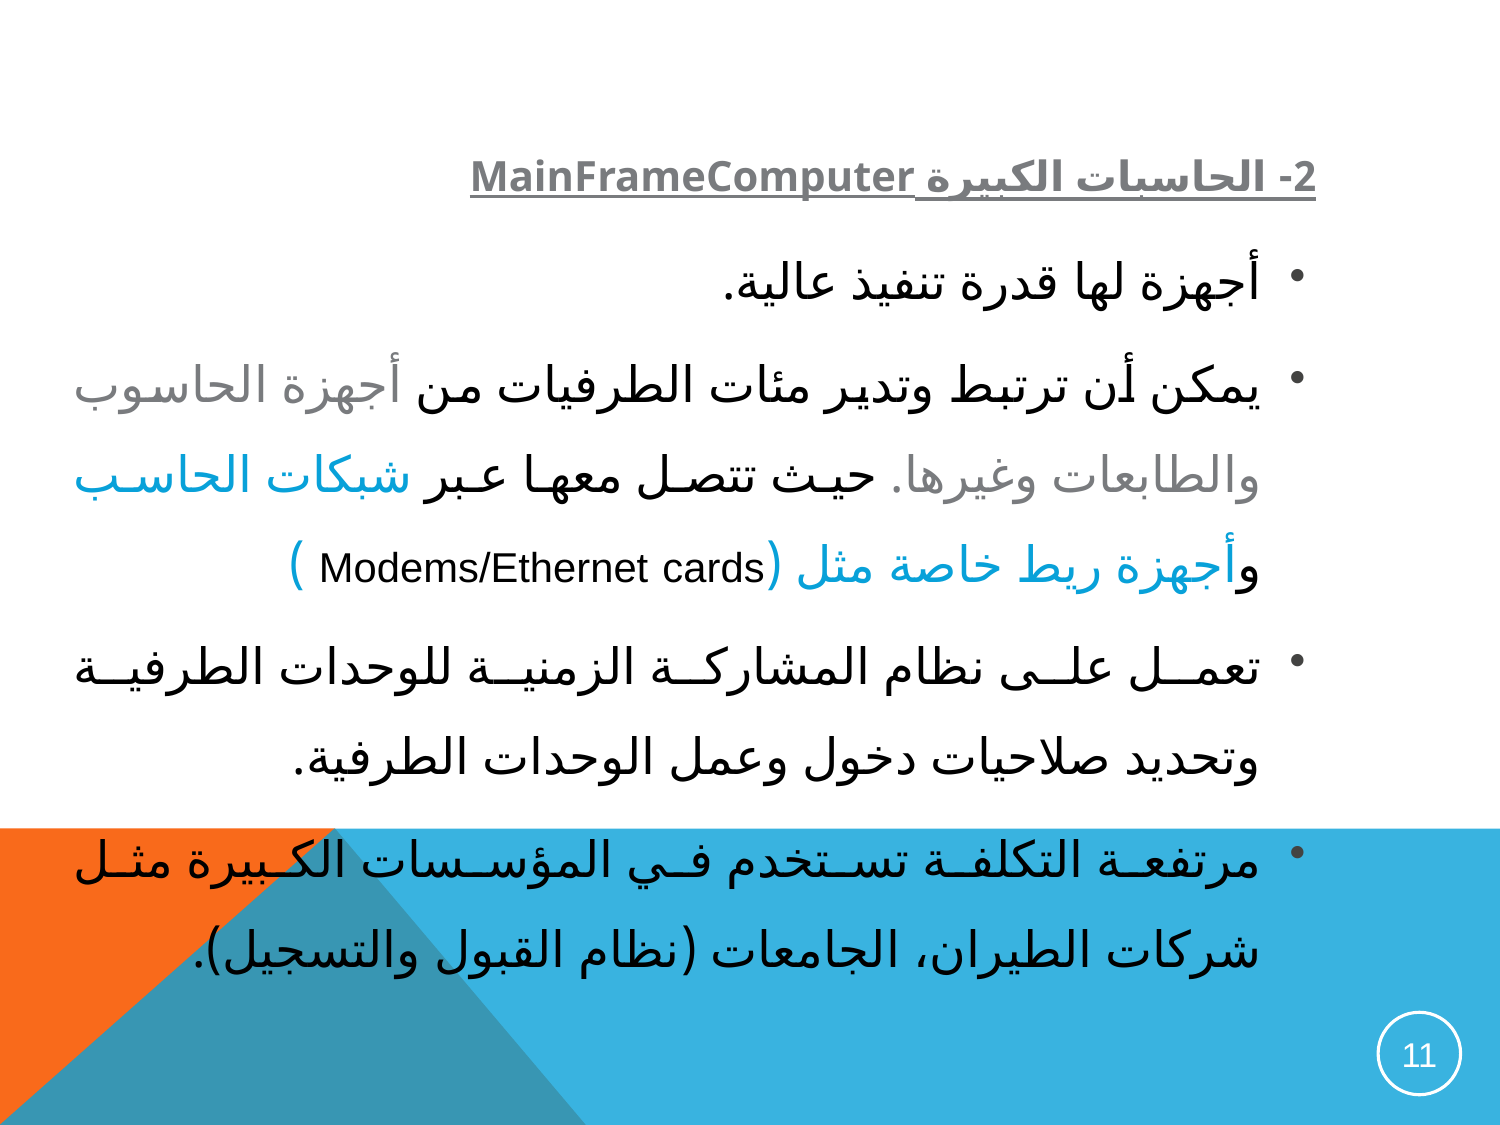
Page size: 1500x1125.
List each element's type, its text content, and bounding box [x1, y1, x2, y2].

text_box أجهزة لها قدرة تنفيذ عالية. يمكن أن ترتبط وتدير مئات الطرفيات من أجهزة الحاسوب والطابعات وغيرها. حيث تتصل معها عبر شبكات الحاسب وأجهزة ريط خاصة مثل (Modems/Ethernet cards ) تعمل على نظام المشاركة الزمنية للوحدات الطرفية وتحديد صلاحيات دخول وعمل الوحدات الطرفية. مرتفعة التكلفة تستخدم في المؤسسات الكبيرة مثل شركات الطيران، الجامعات (نظام القبول والتسجيل). [58, 212, 1321, 1094]
text_box 2- الحاسبات الكبيرة MainFrameComputer [454, 142, 1331, 208]
slide_number 11 [1376, 1010, 1463, 1097]
